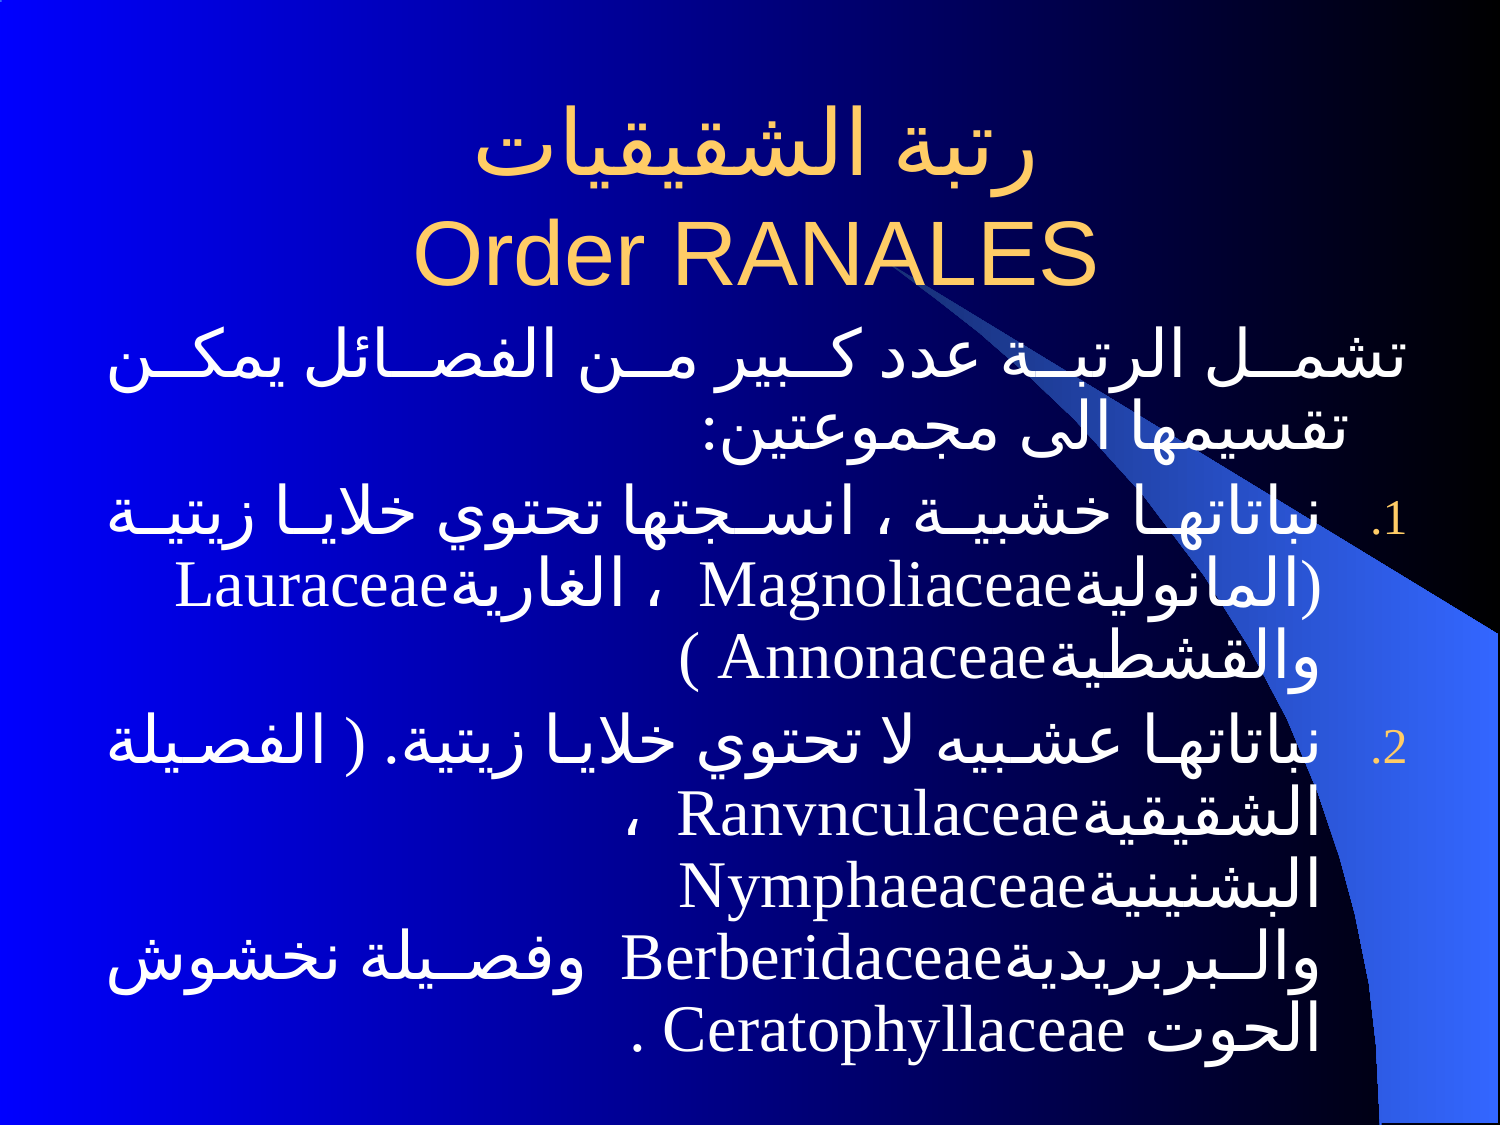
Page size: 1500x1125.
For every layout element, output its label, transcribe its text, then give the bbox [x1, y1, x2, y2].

title رتبة الشقيقيات Order RANALES [74, 99, 1438, 288]
list تشمل الرتبة عدد كبير من الفصائل يمكن تقسيمها الى مجموعتين: نباتاتها خشبية ، انسجتها تحتوي خلايا زيتية (المانوليةMagnoliaceae ، الغاريةLauraceae والقشطيةAnnonaceae ) نباتاتها عشبيه لا تحتوي خلايا زيتية. ( الفصيلة الشقيقيةRanvnculaceae ، البشنينيةNymphaeaceae والبربريديةBerberidaceae وفصيلة نخشوش الحوت Ceratophyllaceae . [74, 312, 1438, 1076]
